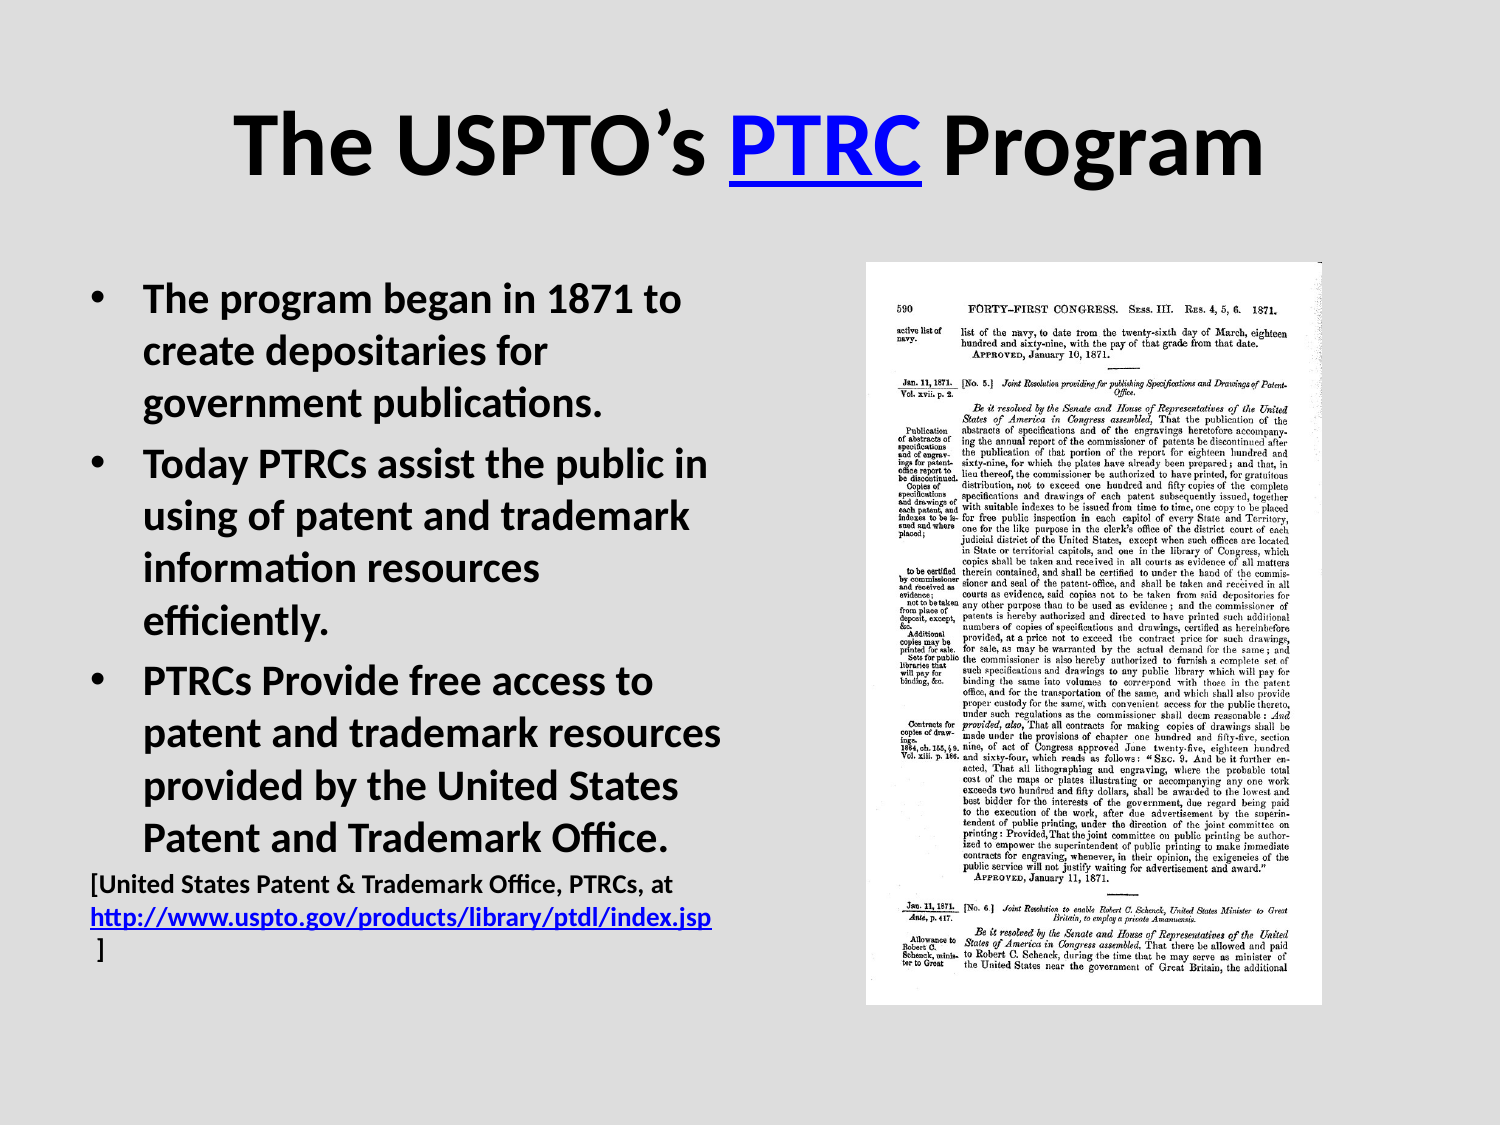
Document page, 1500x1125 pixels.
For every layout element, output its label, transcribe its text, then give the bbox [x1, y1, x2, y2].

title The USPTO’s PTRC Program [75, 45, 1425, 233]
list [865, 262, 1322, 1006]
list The program began in 1871 to create depositaries for government publications. Today PTRCs assist the public in using of patent and trademark information resources efficiently. PTRCs Provide free access to patent and trademark resources provided by the United States Patent and Trademark Office. [United States Patent & Trademark Office, PTRCs, at http://www.uspto.gov/products/library/ptdl/index.jsp ] [75, 262, 738, 1005]
